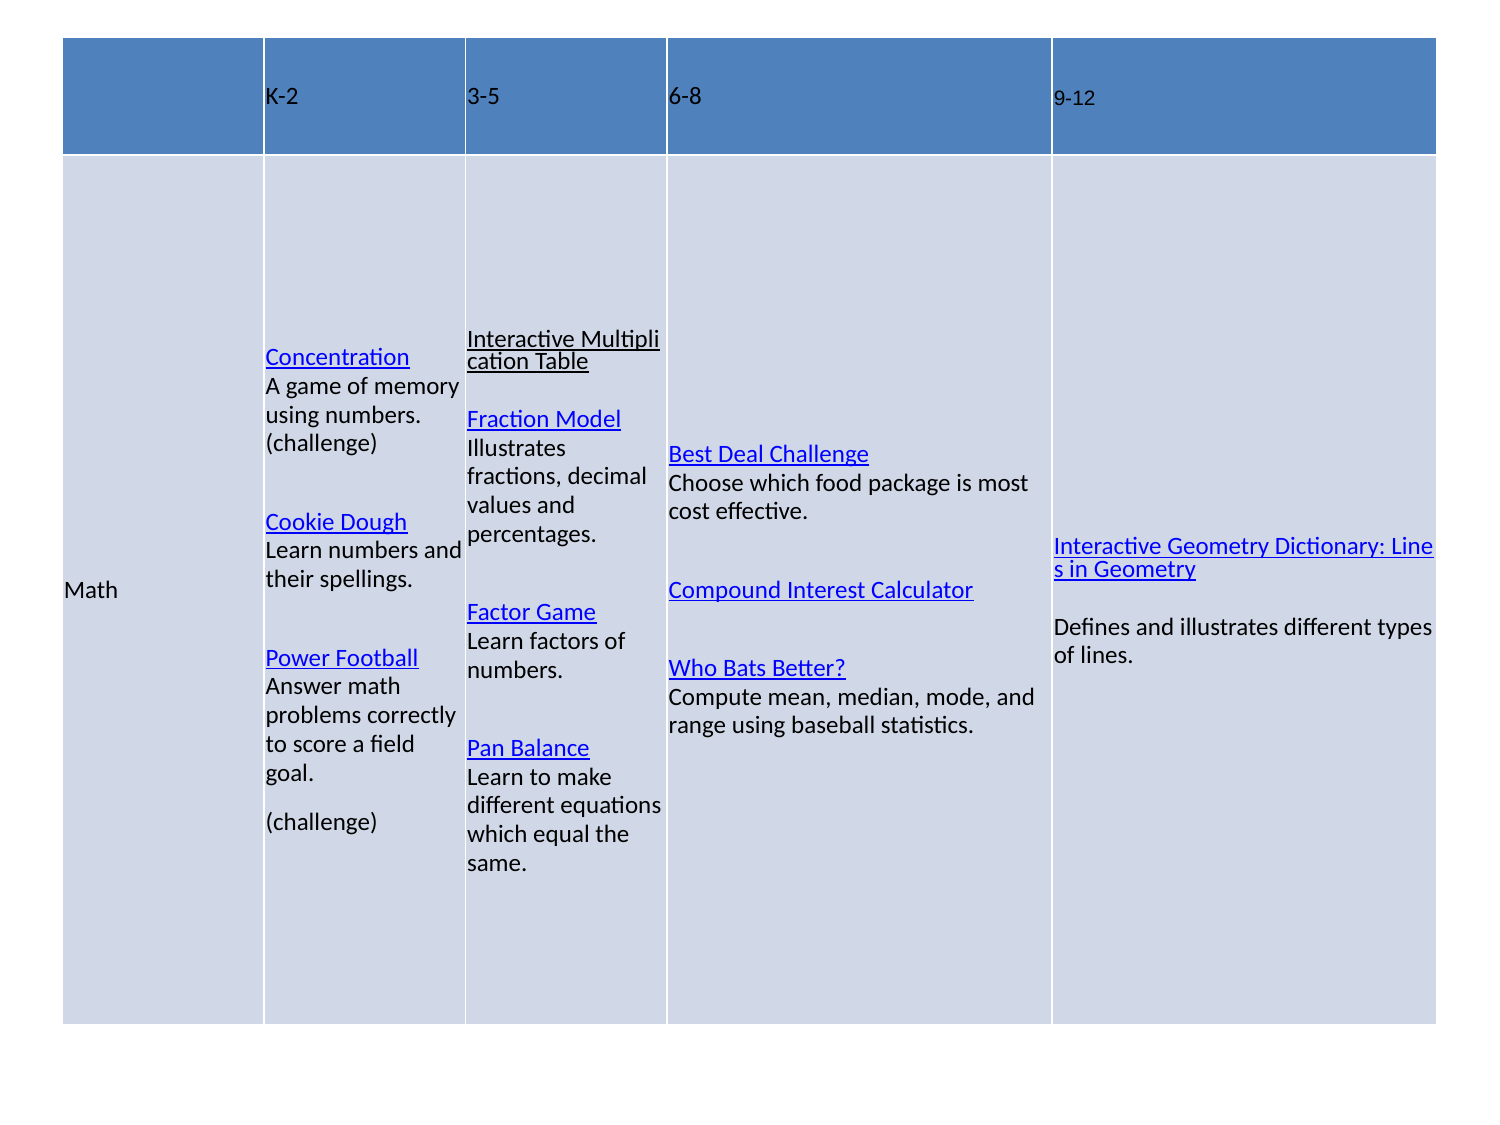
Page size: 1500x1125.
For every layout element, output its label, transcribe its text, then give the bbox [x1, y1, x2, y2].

table_header 6-8 [668, 38, 1051, 154]
table_cell Interactive Geometry Dictionary: Lines in Geometry Defines and illustrates different types of lines. [1053, 156, 1436, 1024]
table_header K-2 [265, 38, 465, 154]
table_header 3-5 [466, 38, 666, 154]
table_cell Interactive Multiplication Table Fraction Model Illustrates fractions, decimal values and percentages. Factor Game Learn factors of numbers. Pan Balance Learn to make different equations which equal the same. [466, 156, 666, 1024]
table_cell Math [63, 156, 263, 1024]
table_cell Best Deal Challenge Choose which food package is most cost effective. Compound Interest Calculator Who Bats Better? Compute mean, median, mode, and range using baseball statistics. [668, 156, 1051, 1024]
table_header 9-12 [1053, 38, 1436, 154]
table_cell Concentration A game of memory using numbers. (challenge) Cookie Dough Learn numbers and their spellings. Power Football Answer math problems correctly to score a field goal. (challenge) [265, 156, 465, 1024]
table_header [63, 38, 263, 154]
